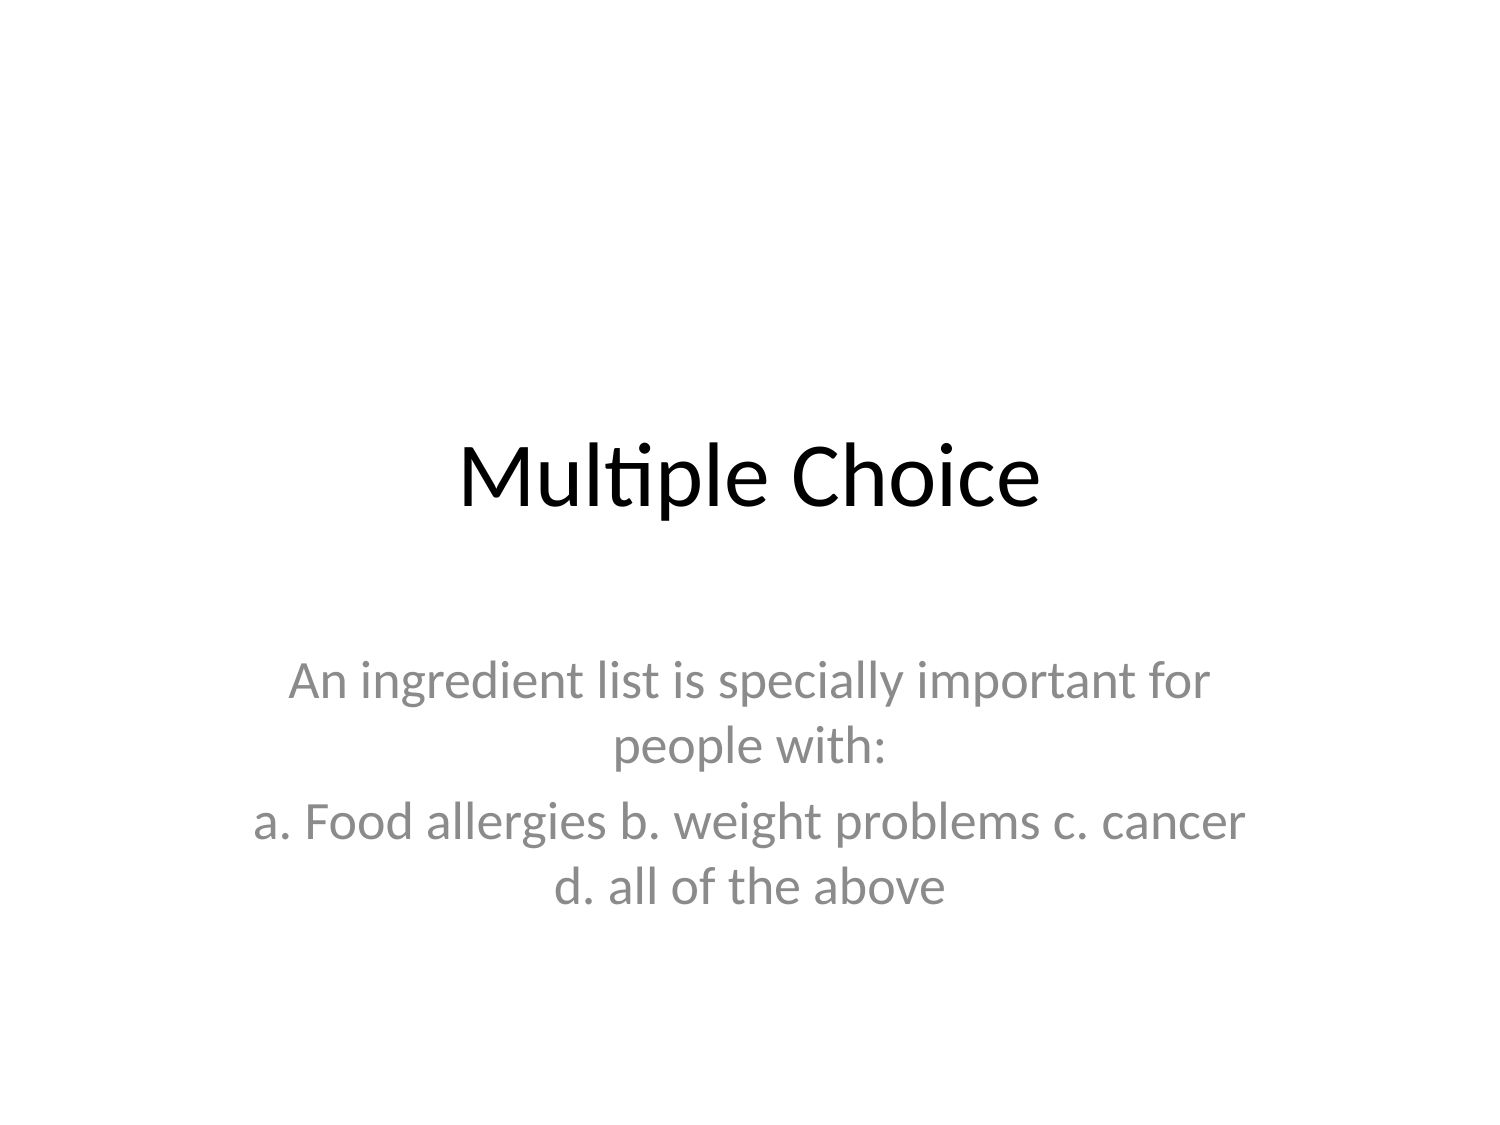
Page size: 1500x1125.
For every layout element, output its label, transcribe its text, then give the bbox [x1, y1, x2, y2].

title Multiple Choice [112, 349, 1388, 591]
subtitle An ingredient list is specially important for people with: a. Food allergies b. weight problems c. cancer d. all of the above [225, 637, 1275, 925]
